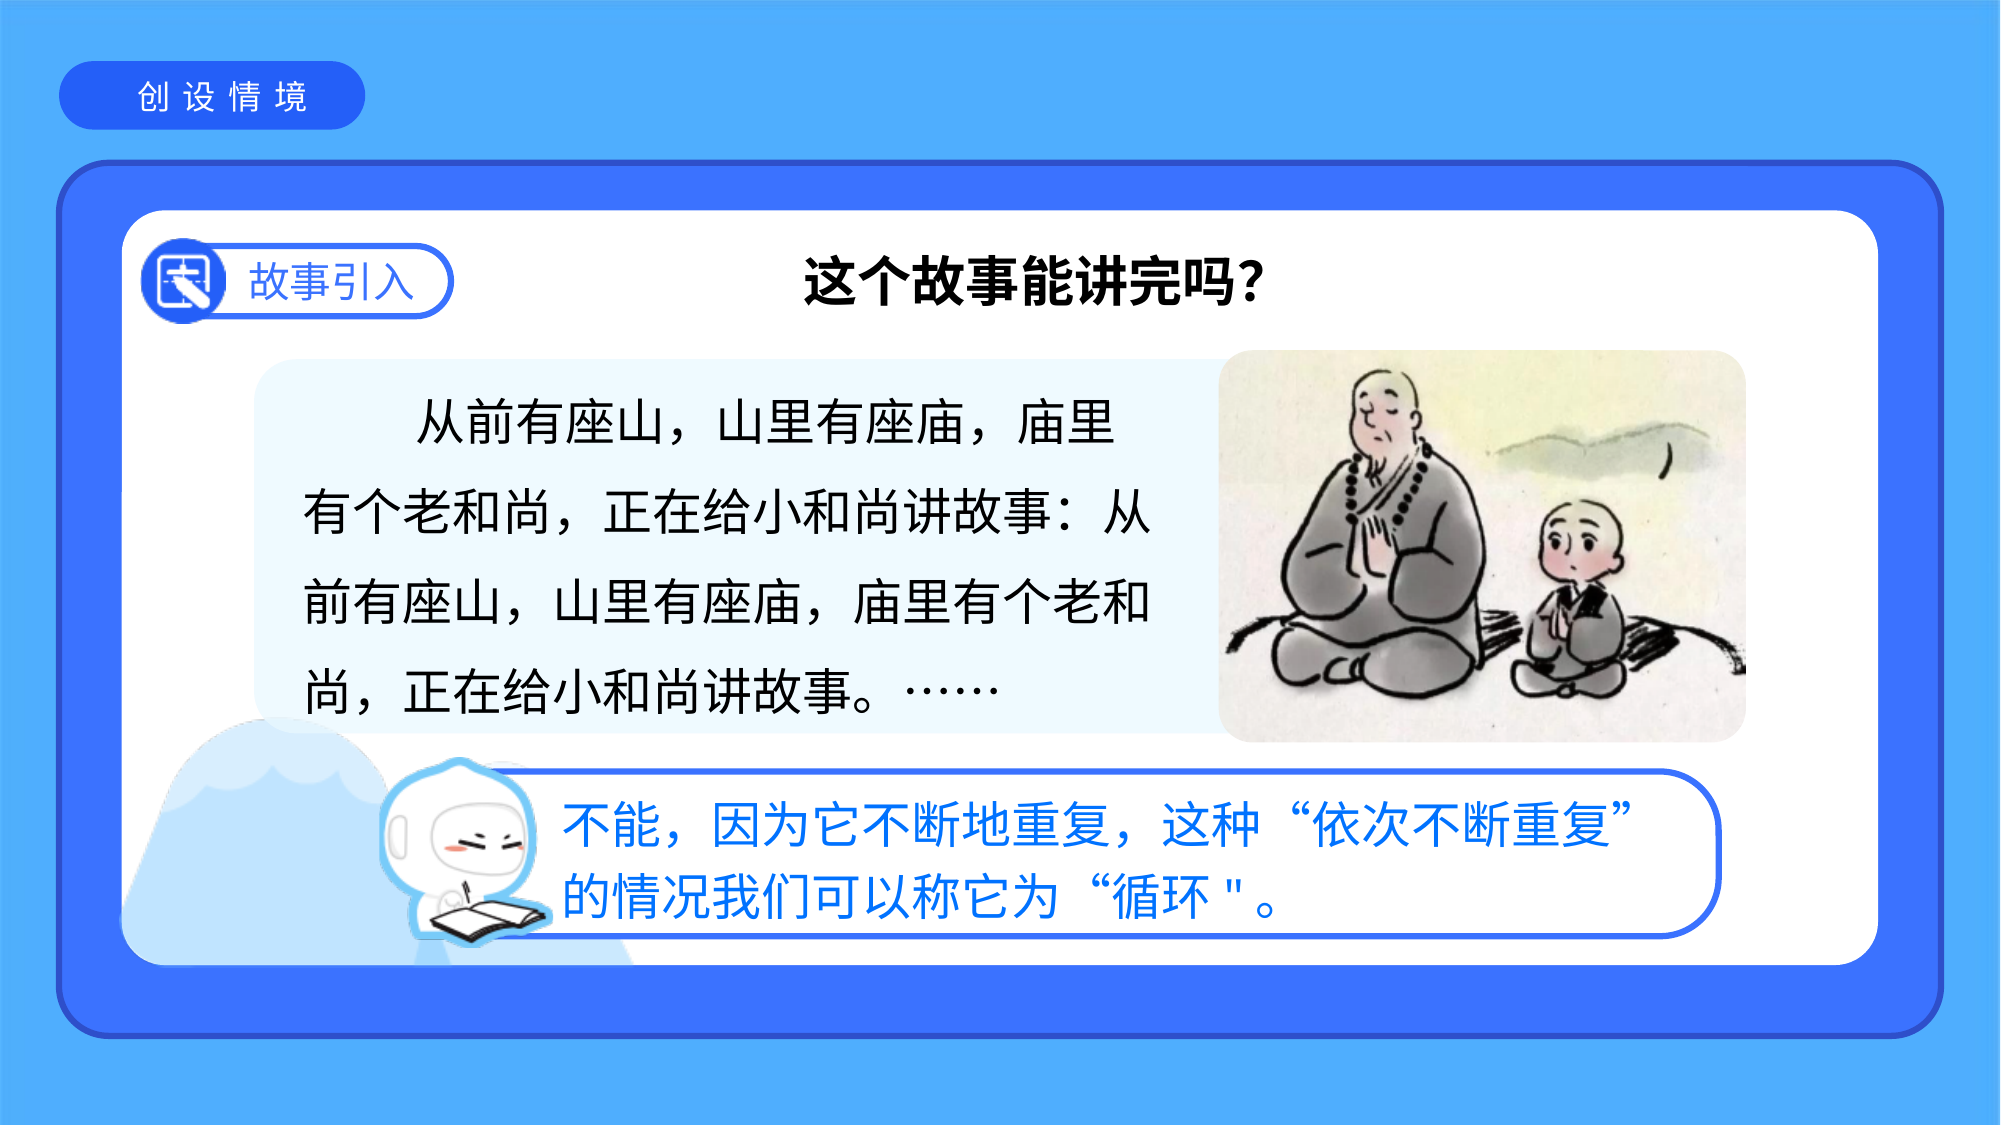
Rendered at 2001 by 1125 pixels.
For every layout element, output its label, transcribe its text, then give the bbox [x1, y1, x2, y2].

text_box 从前有座山，山里有座庙，庙里有个老和尚，正在给小和尚讲故事：从前有座山，山里有座庙，庙里有个老和尚，正在给小和尚讲故事。…… [287, 353, 1174, 729]
text_box [253, 358, 1218, 735]
picture [0, 0, 2001, 1125]
text_box 这个故事能讲完吗？ [788, 240, 1325, 321]
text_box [140, 238, 451, 324]
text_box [379, 757, 1719, 948]
